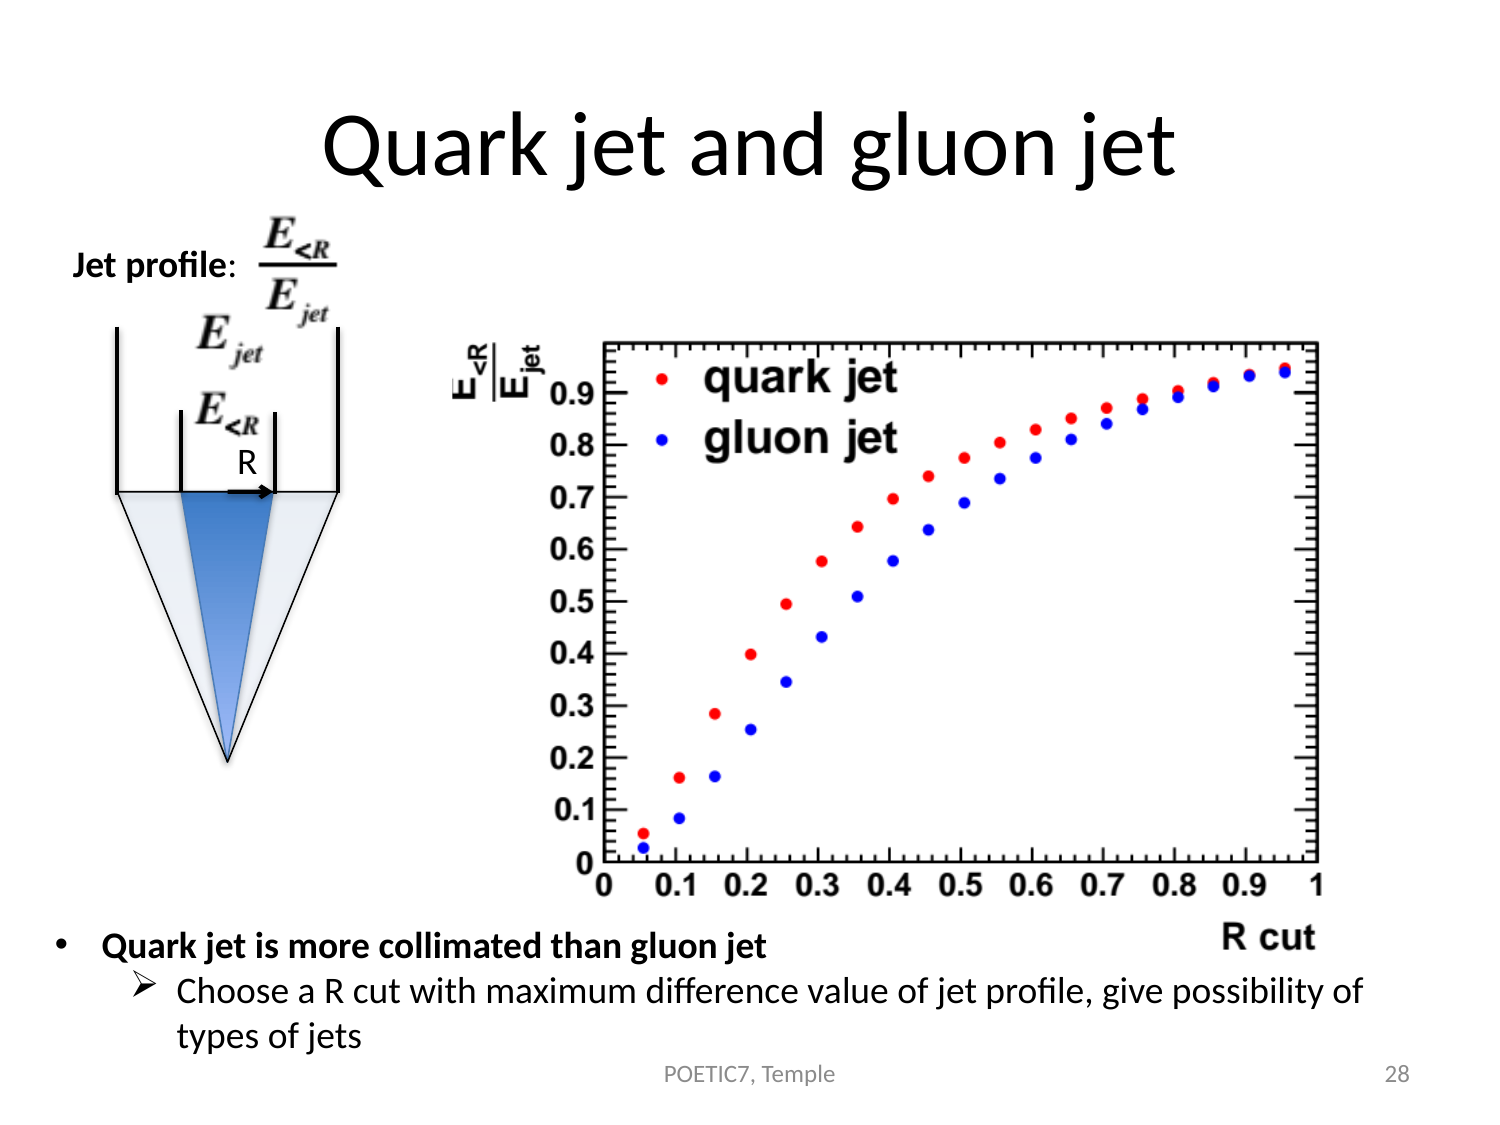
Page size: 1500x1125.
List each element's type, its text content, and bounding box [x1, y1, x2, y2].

text_box Jet profile: [58, 232, 250, 293]
title Quark jet and gluon jet [75, 45, 1425, 233]
footer POETIC7, Temple [512, 1042, 988, 1103]
picture [452, 275, 1468, 964]
text_box [120, 490, 336, 763]
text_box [190, 383, 266, 440]
text_box R [222, 447, 267, 489]
slide_number 28 [1074, 1042, 1425, 1103]
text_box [255, 206, 340, 329]
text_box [191, 307, 266, 371]
text_box Quark jet is more collimated than gluon jet Choose a R cut with maximum difference value of jet profile, give possibility of types of jets [39, 913, 1425, 1064]
